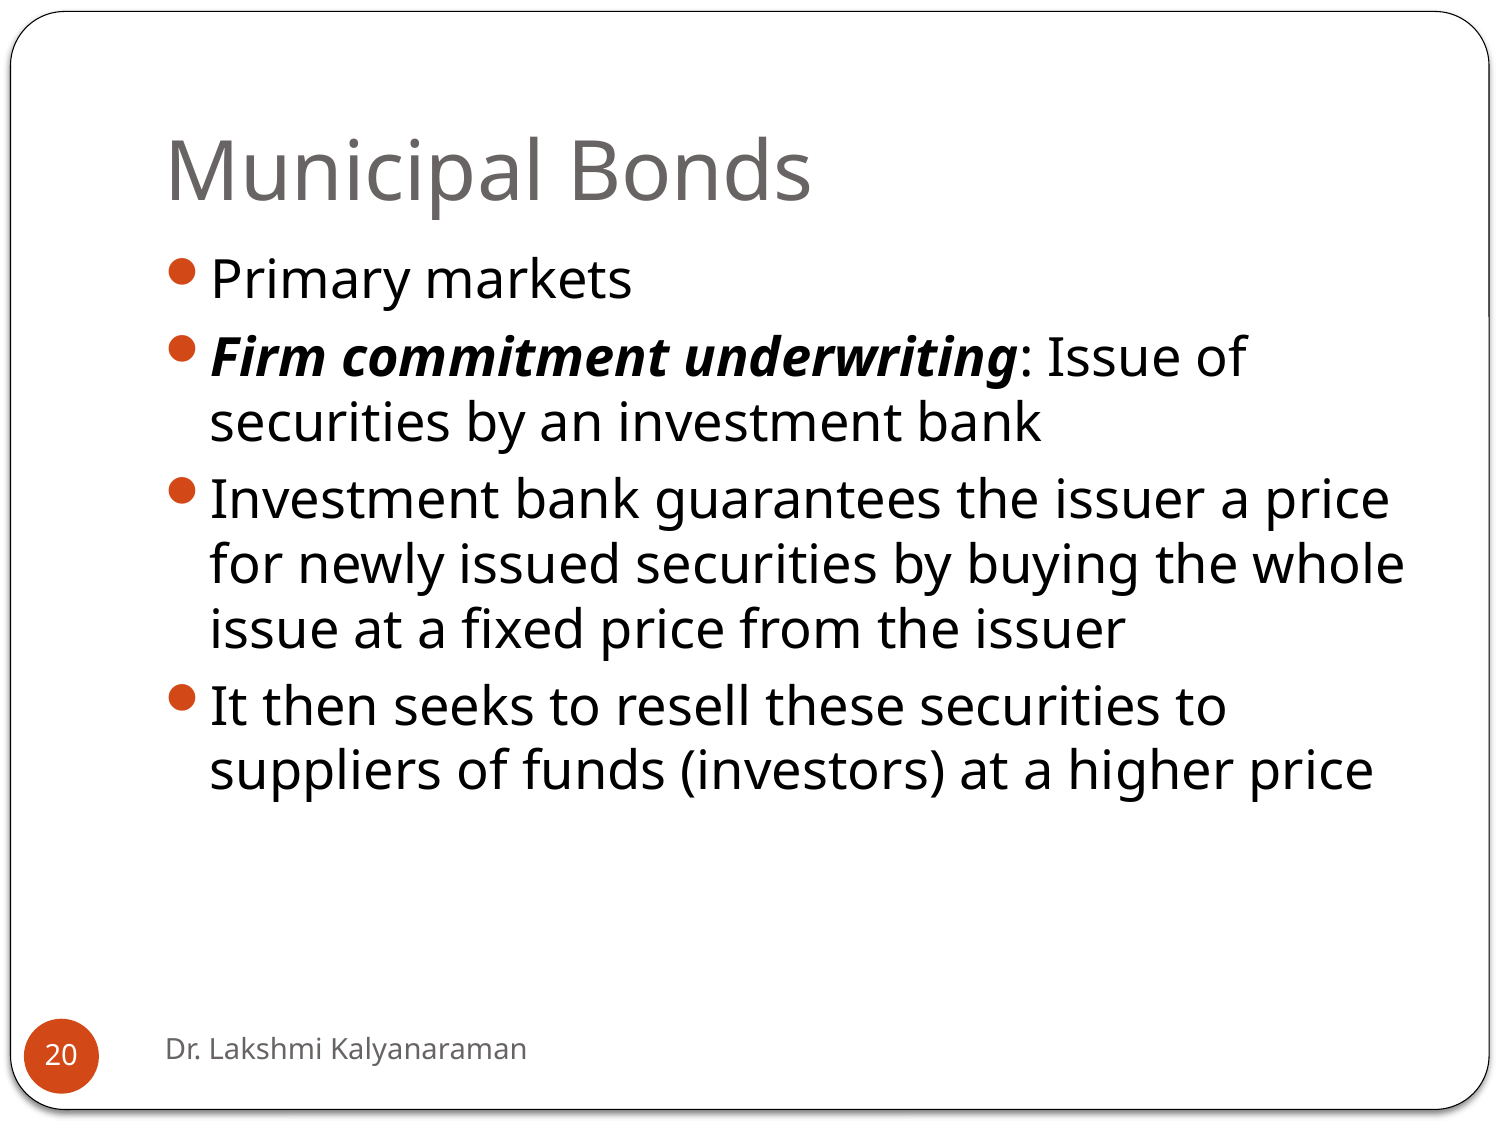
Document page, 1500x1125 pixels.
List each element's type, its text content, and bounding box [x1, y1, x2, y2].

slide_number 20 [23, 1018, 99, 1094]
footer Dr. Lakshmi Kalyanaraman [150, 1012, 800, 1088]
list Primary markets Firm commitment underwriting: Issue of securities by an investment bank Investment bank guarantees the issuer a price for newly issued securities by buying the whole issue at a fixed price from the issuer It then seeks to resell these securities to suppliers of funds (investors) at a higher price [150, 237, 1425, 988]
title Municipal Bonds [150, 45, 1425, 233]
